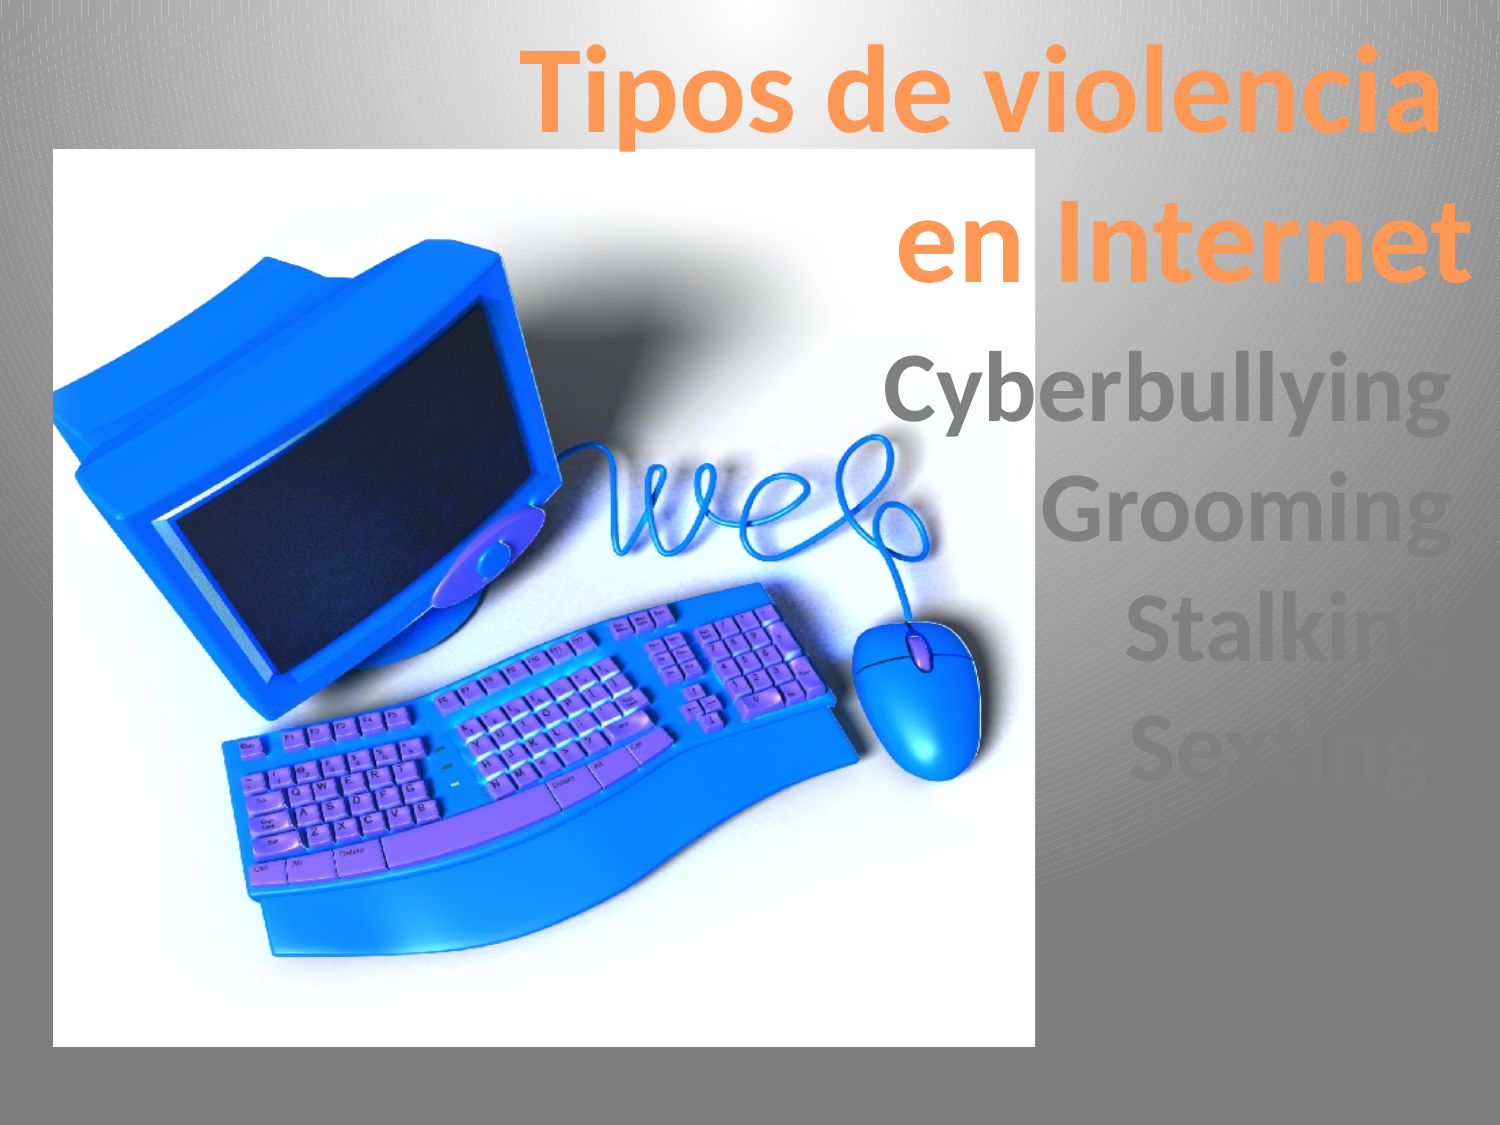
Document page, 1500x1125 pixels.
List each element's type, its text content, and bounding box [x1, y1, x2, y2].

text_box Cyberbullying Grooming Stalking Sexting [1040, 314, 1468, 809]
picture [52, 148, 1036, 1047]
text_box Tipos de violencia en Internet [504, 0, 1490, 315]
